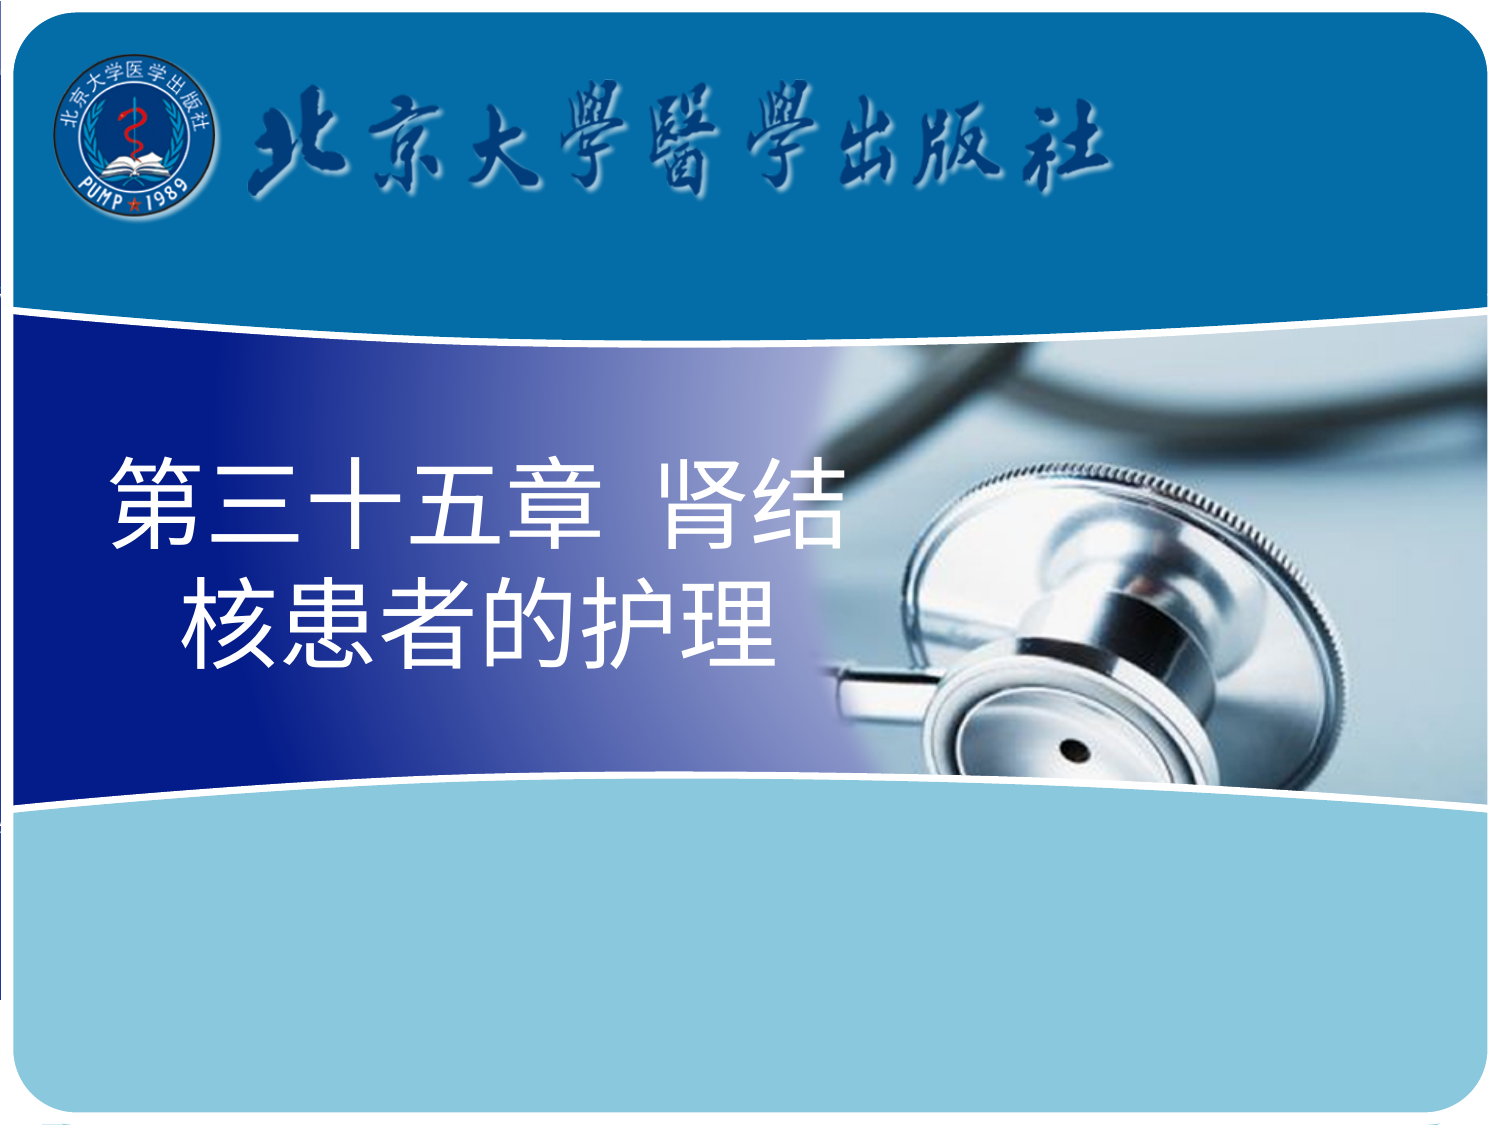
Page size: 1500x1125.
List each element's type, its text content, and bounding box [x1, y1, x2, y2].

picture [53, 54, 1117, 225]
picture [14, 315, 1487, 805]
title 第三十五章 肾结核患者的护理 [52, 373, 904, 749]
